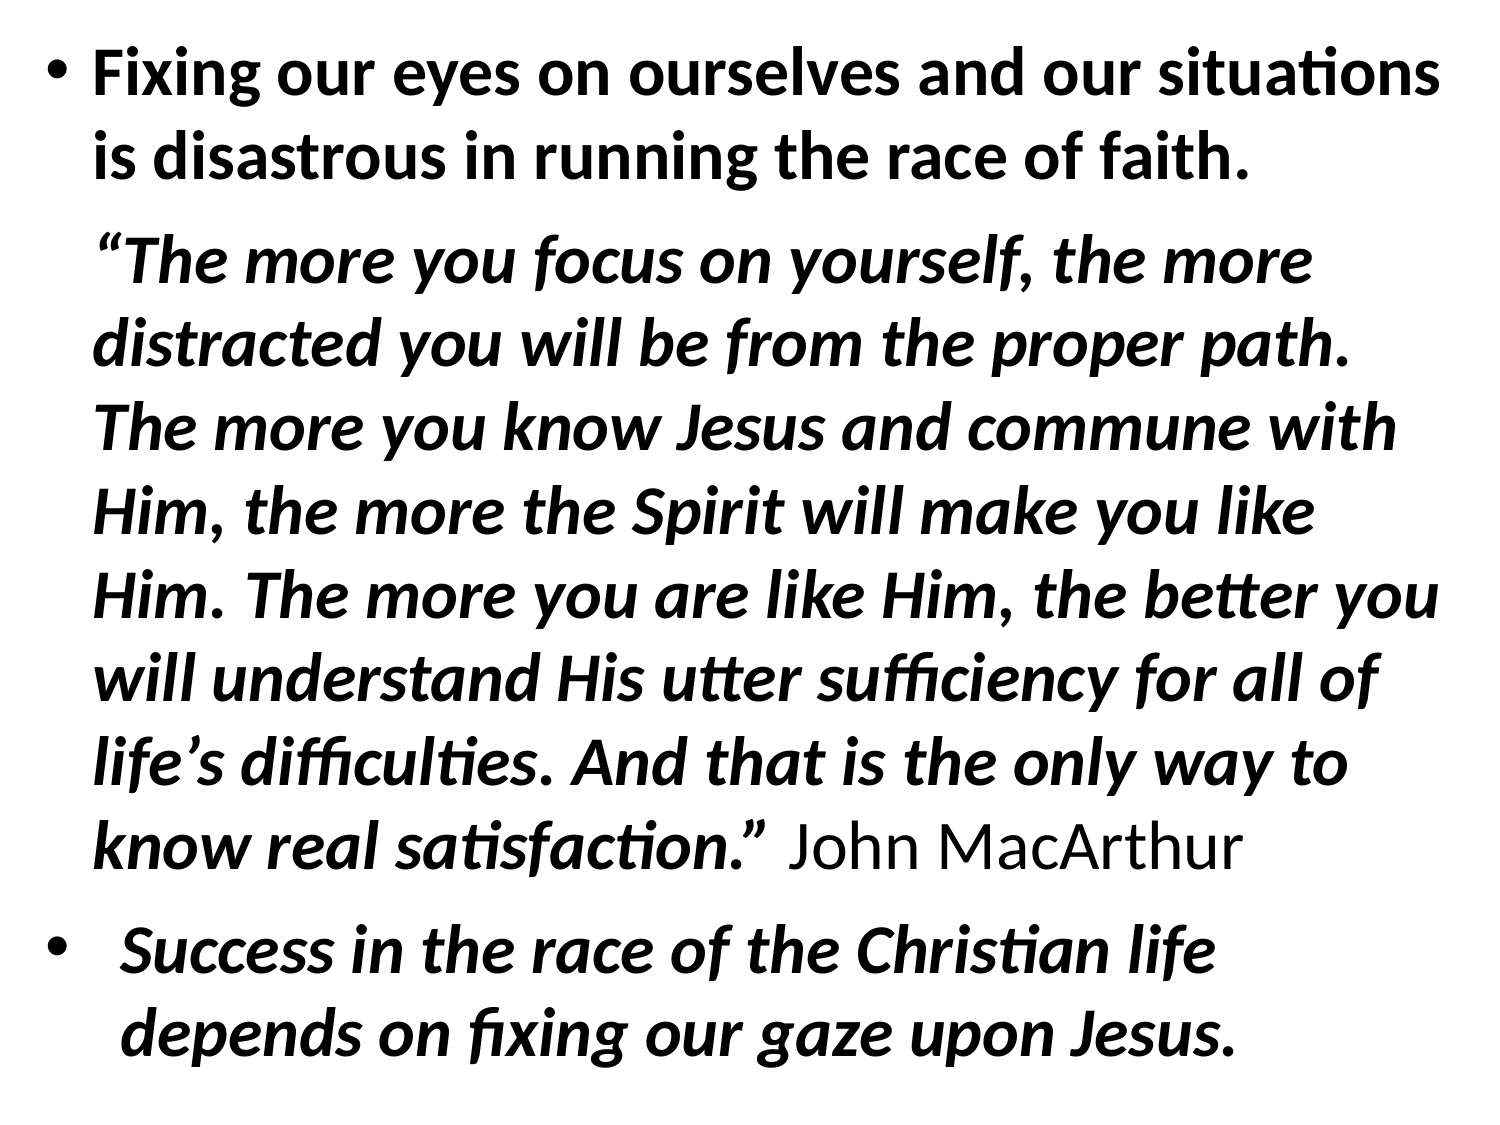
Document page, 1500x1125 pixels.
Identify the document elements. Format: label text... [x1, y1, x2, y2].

text_box Fixing our eyes on ourselves and our situations is disastrous in running the race of faith. “The more you focus on yourself, the more distracted you will be from the proper path. The more you know Jesus and commune with Him, the more the Spirit will make you like Him. The more you are like Him, the better you will understand His utter sufficiency for all of life’s difficulties. And that is the only way to know real satisfaction.” John MacArthur Success in the race of the Christian life depends on fixing our gaze upon Jesus. [30, 18, 1482, 1124]
